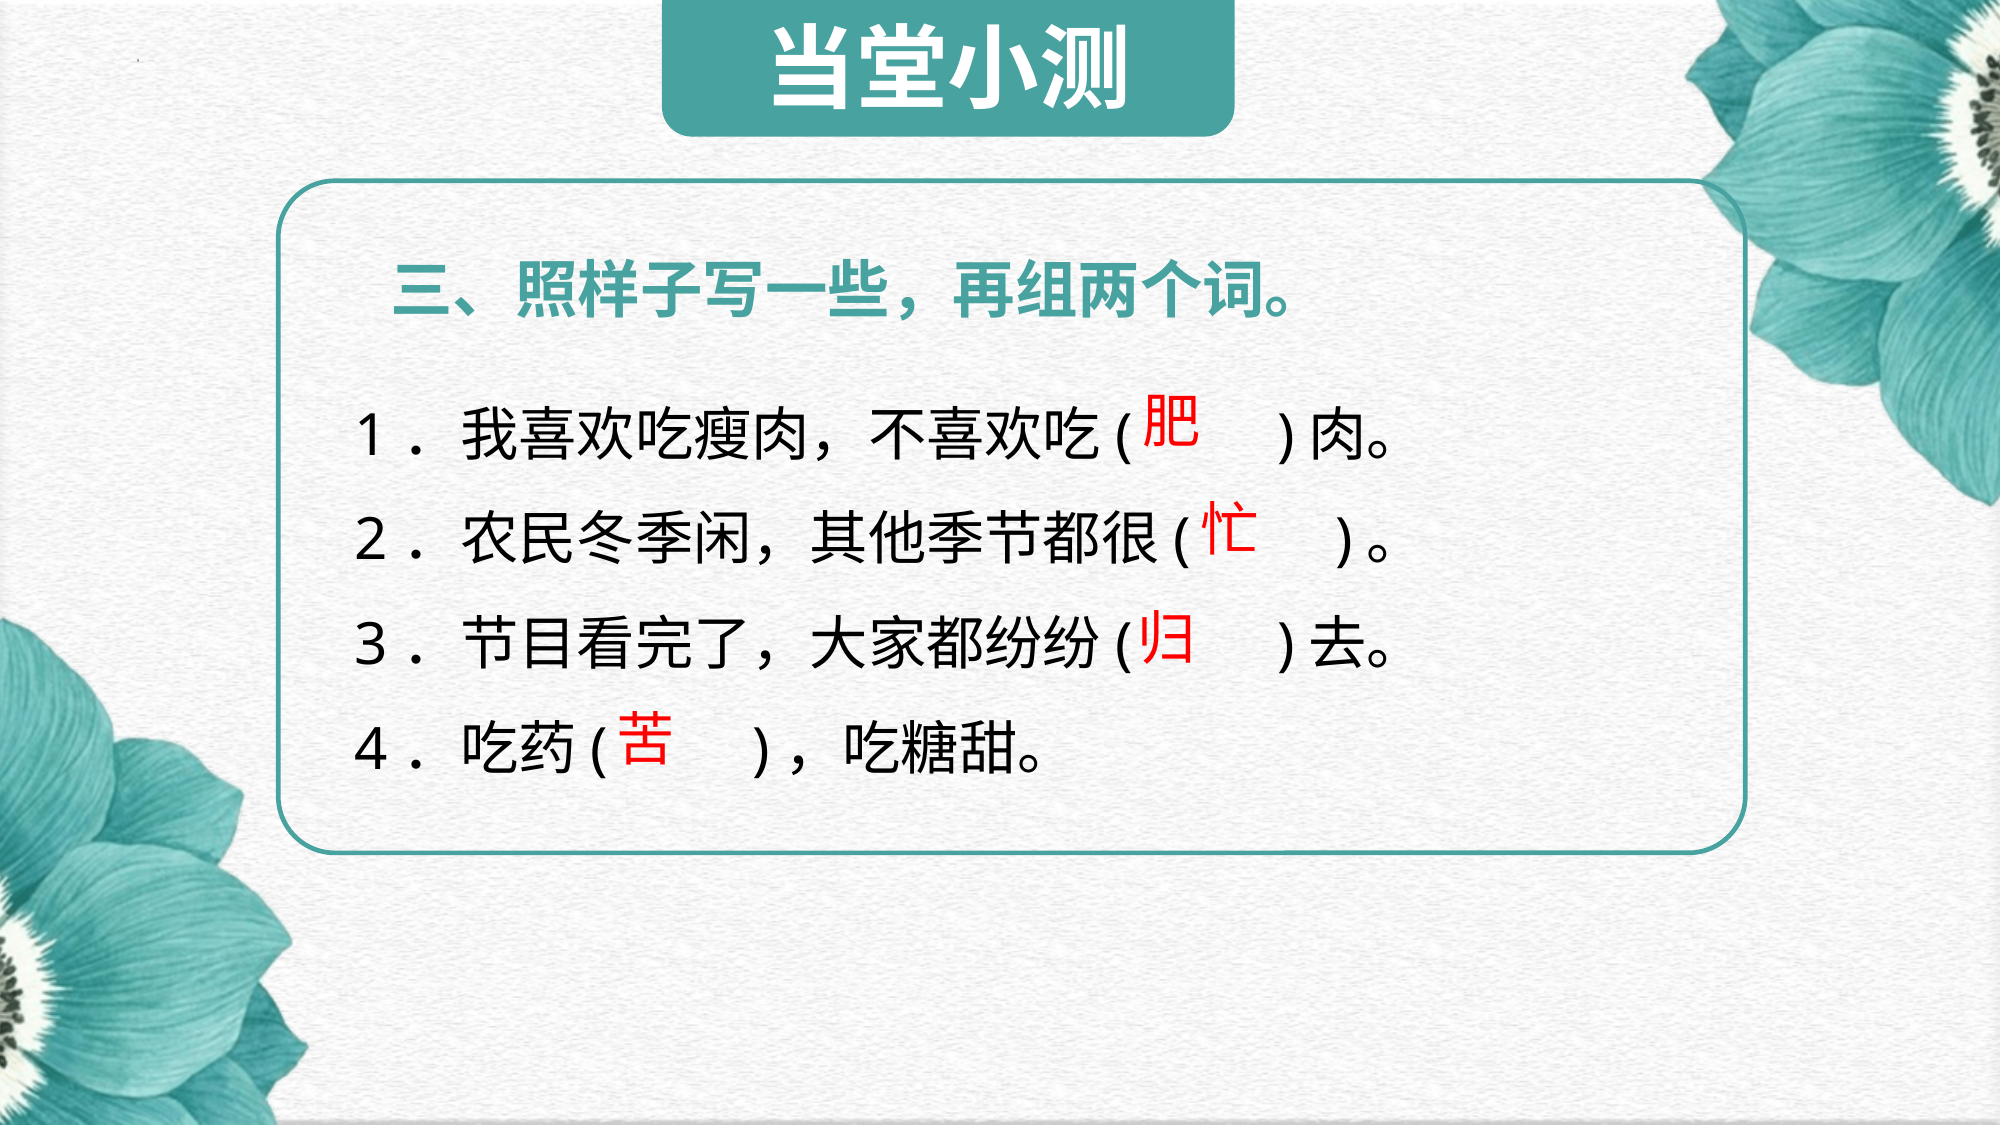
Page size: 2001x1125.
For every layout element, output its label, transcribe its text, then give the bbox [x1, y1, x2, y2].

picture [0, 0, 2000, 1125]
text_box [660, 0, 1236, 138]
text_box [278, 180, 1746, 853]
text_box 当堂小测 [749, 2, 1147, 127]
